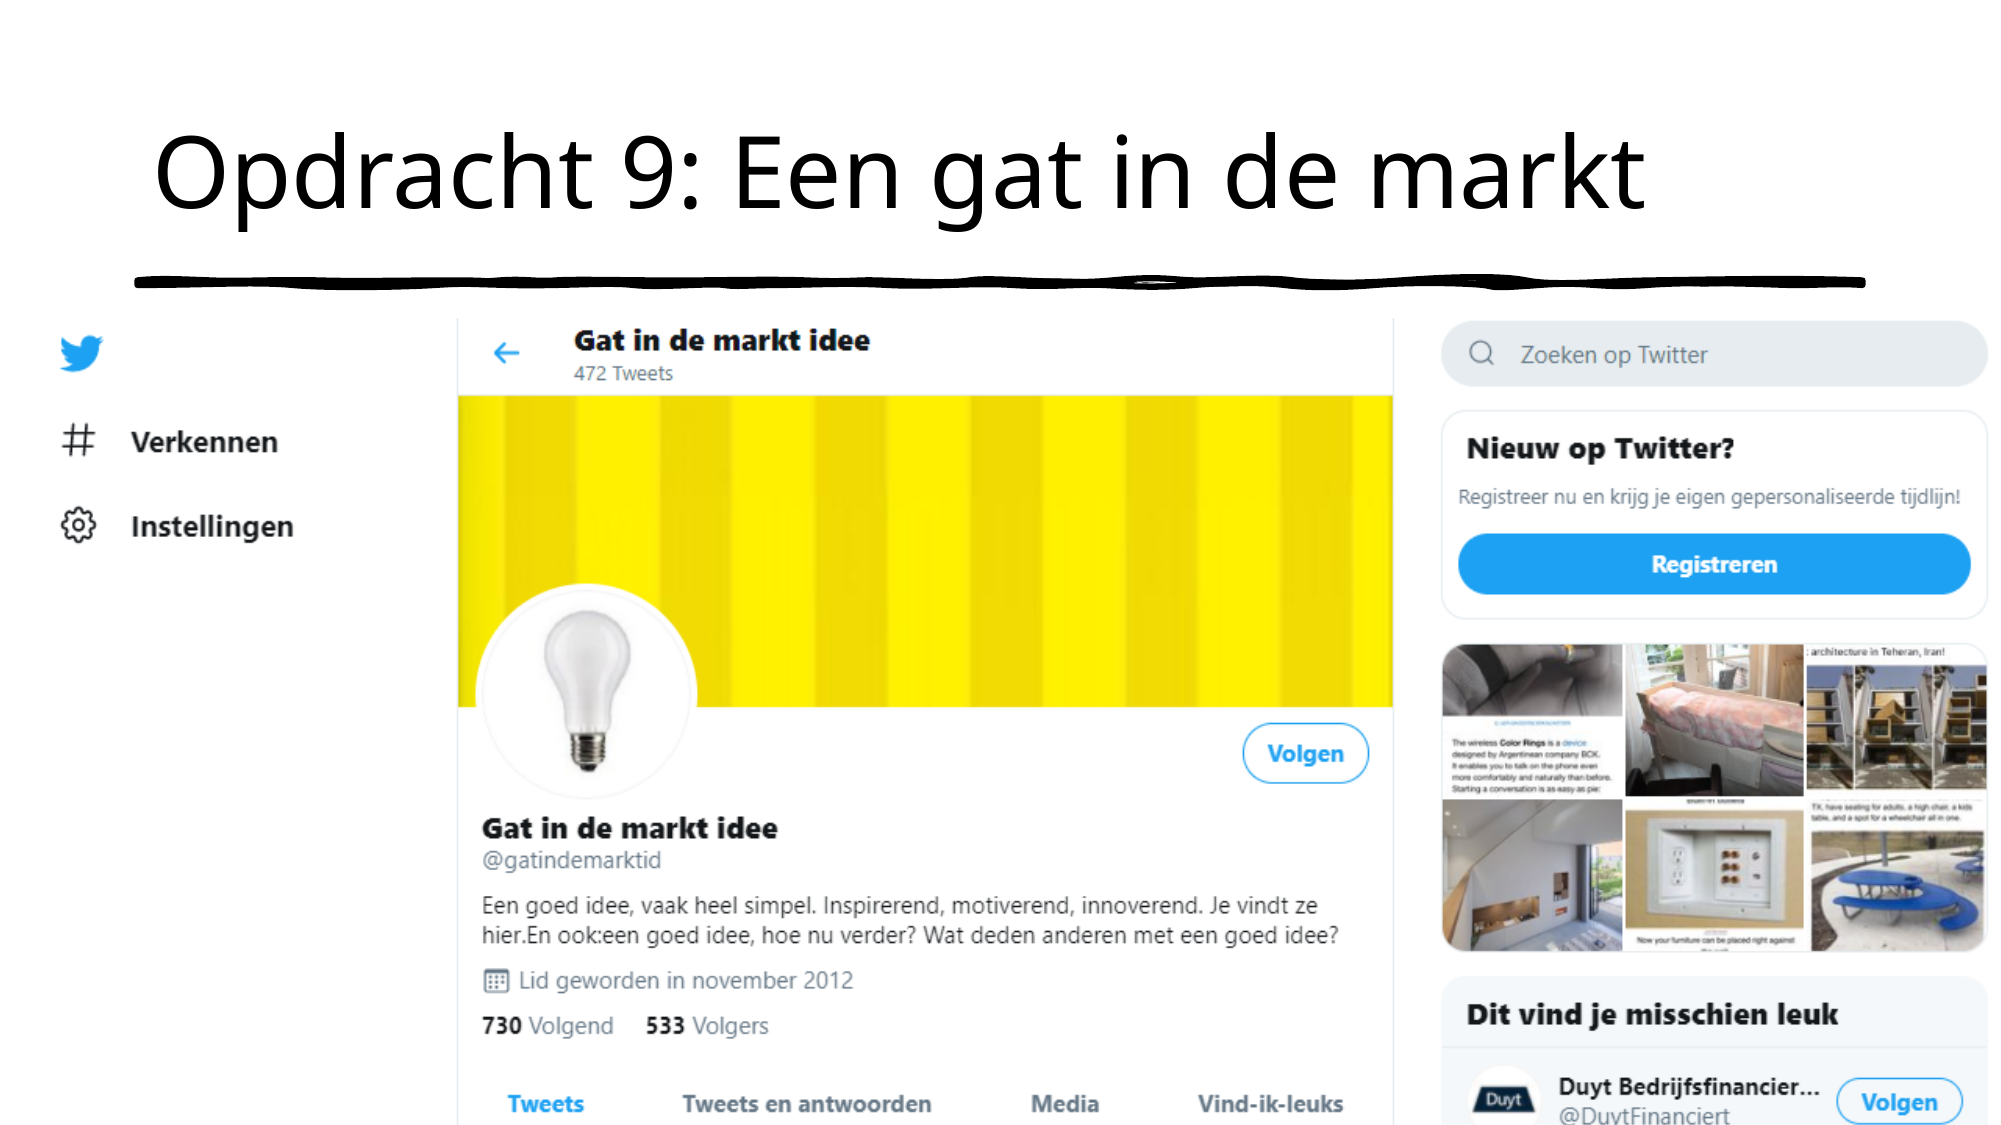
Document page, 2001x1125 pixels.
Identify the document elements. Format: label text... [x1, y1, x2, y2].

picture [6, 318, 2000, 1125]
title Opdracht 9: Een gat in de markt [137, 59, 1863, 278]
